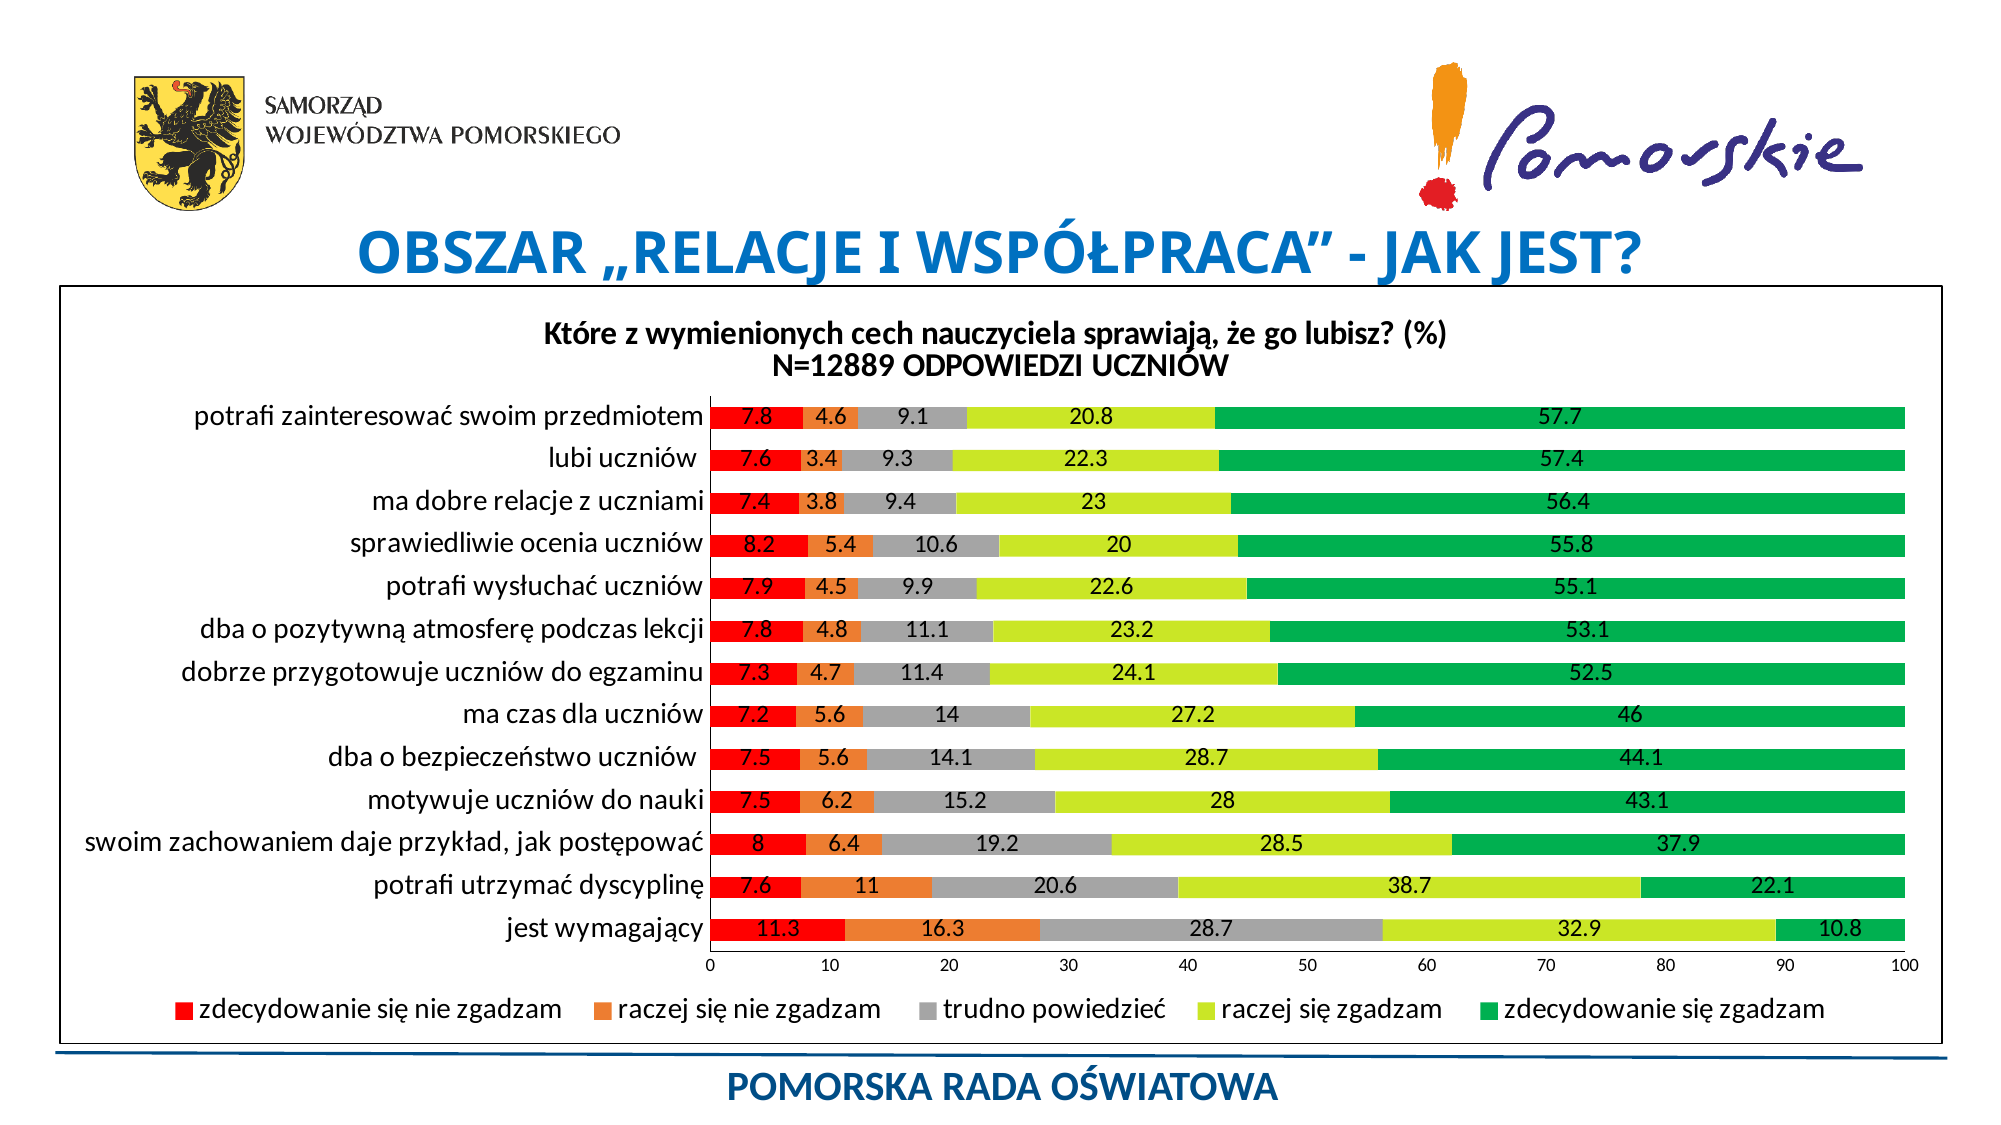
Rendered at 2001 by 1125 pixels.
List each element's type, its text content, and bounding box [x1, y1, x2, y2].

picture [134, 76, 620, 211]
chart [59, 285, 1943, 1045]
title OBSZAR „RELACJE I WSPÓŁPRACA” - JAK JEST? [137, 206, 1863, 285]
picture [1419, 62, 1863, 206]
